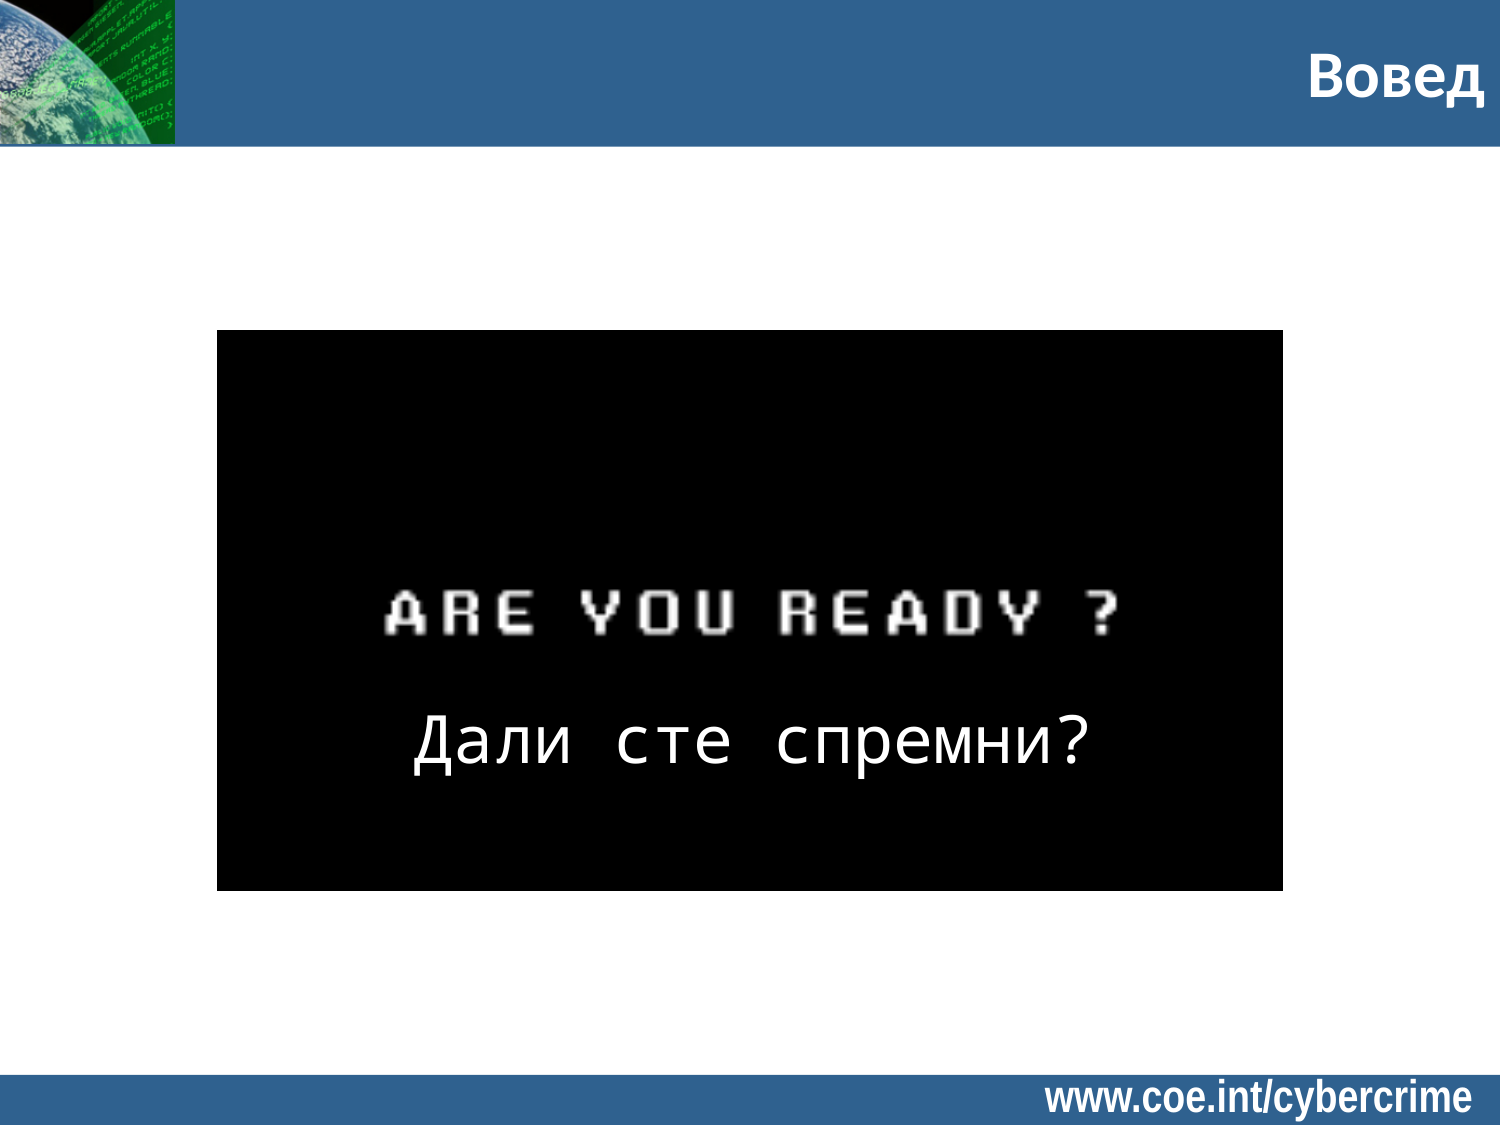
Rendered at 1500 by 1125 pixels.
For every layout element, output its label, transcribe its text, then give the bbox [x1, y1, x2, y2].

text_box Вовед [177, 0, 1500, 149]
text_box www.coe.int/cybercrime [1030, 1059, 1500, 1125]
picture [0, 0, 175, 144]
picture [217, 330, 1283, 892]
text_box [0, 1073, 1030, 1125]
